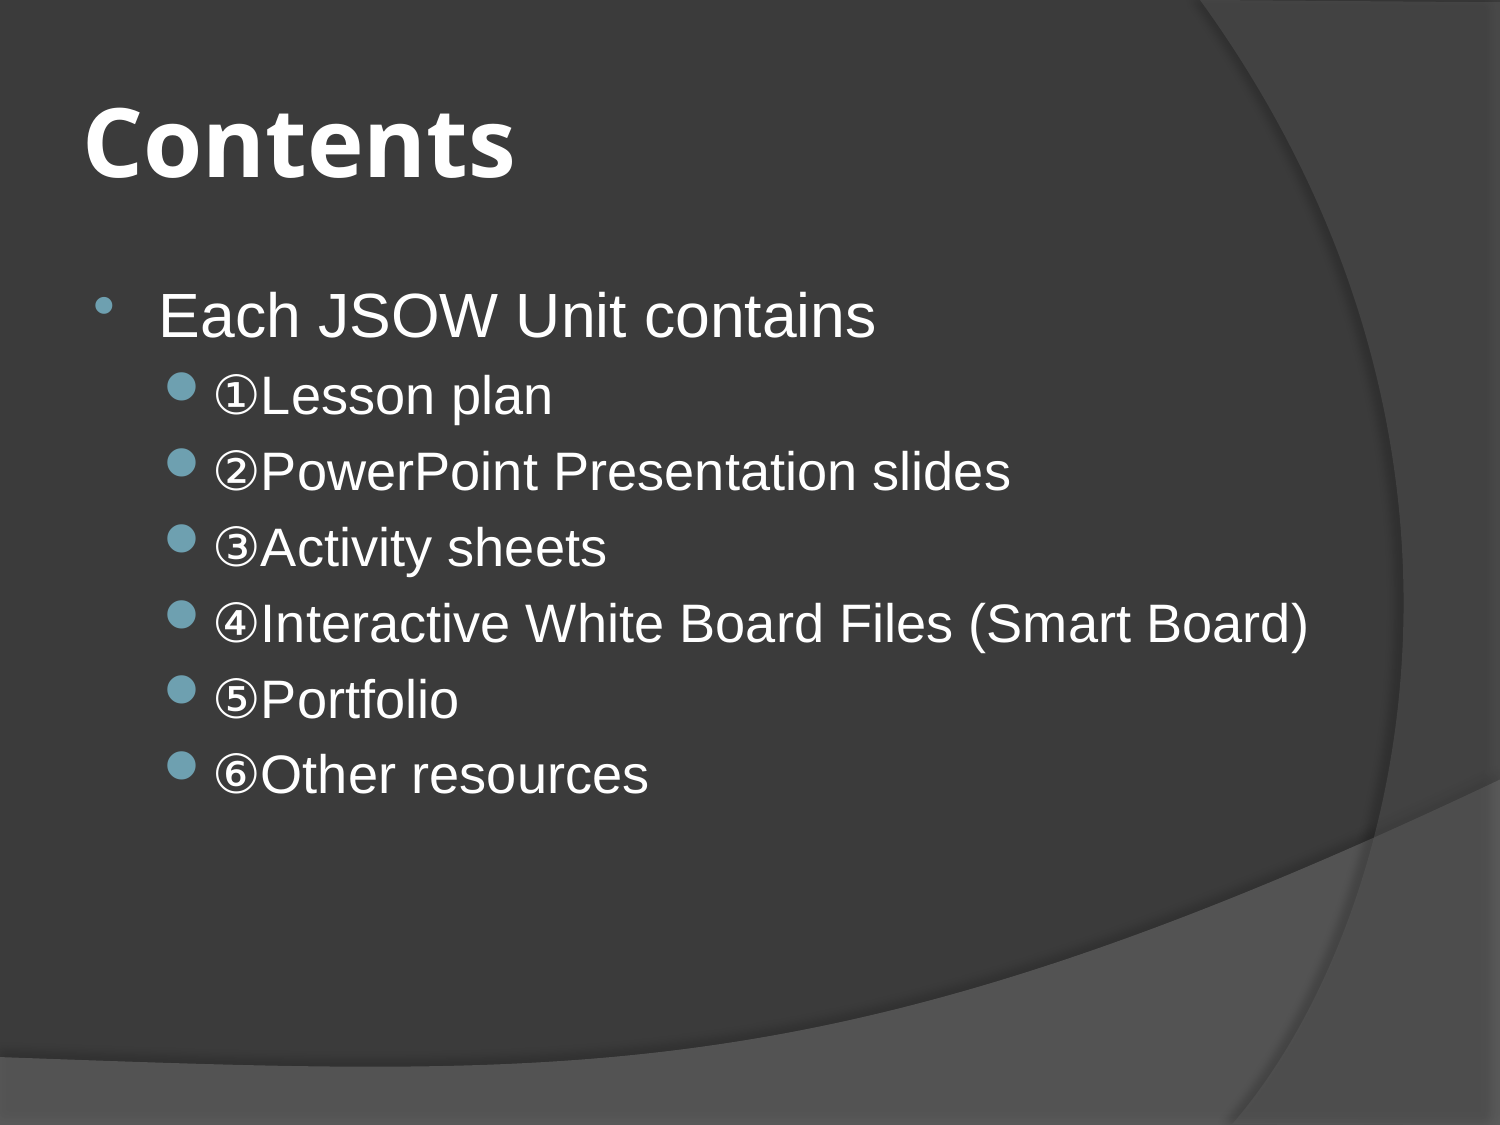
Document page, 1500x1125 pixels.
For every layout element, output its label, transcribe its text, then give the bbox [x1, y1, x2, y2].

title Contents [75, 45, 1300, 233]
list Each JSOW Unit contains ①Lesson plan ②PowerPoint Presentation slides ③Activity sheets ④Interactive White Board Files (Smart Board) ⑤Portfolio ⑥Other resources [75, 267, 1412, 1010]
